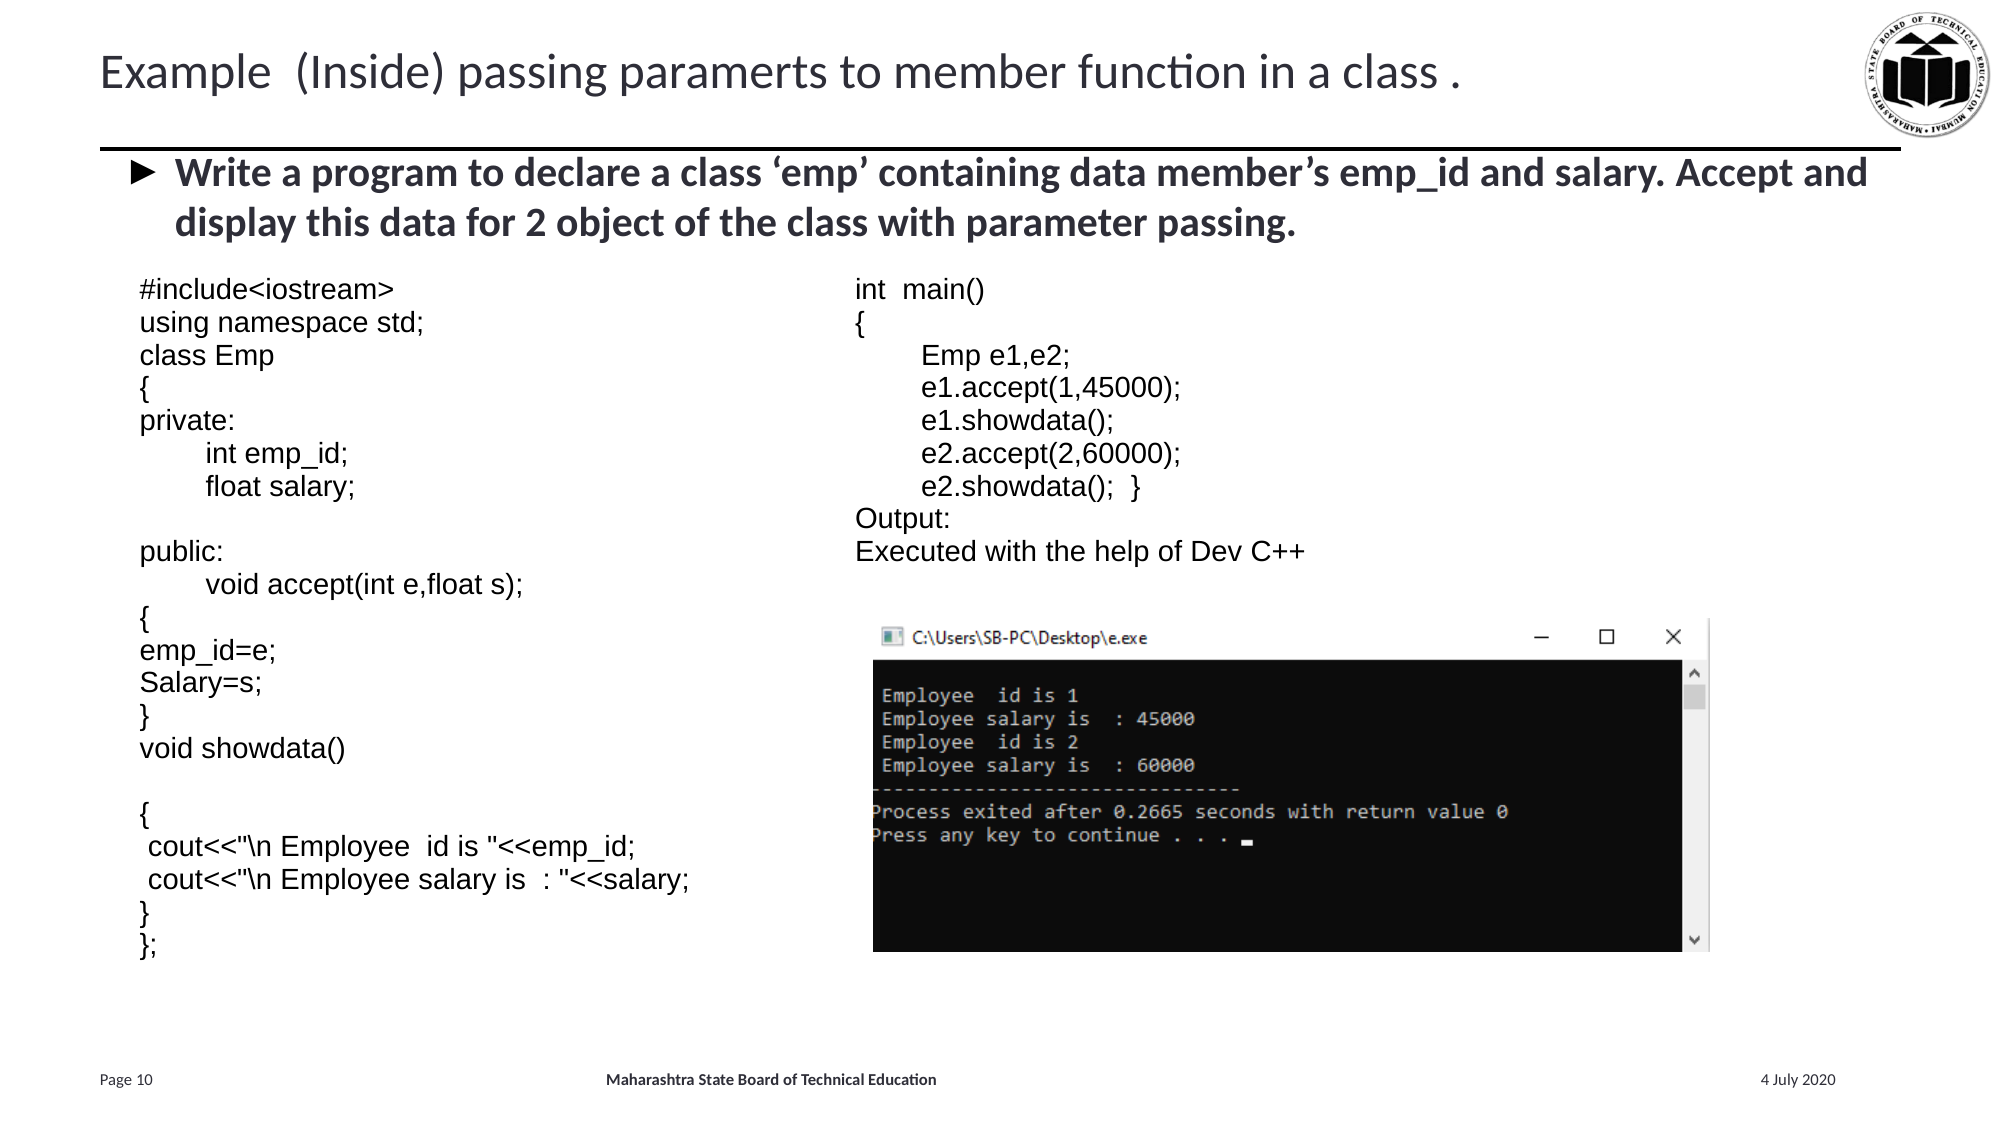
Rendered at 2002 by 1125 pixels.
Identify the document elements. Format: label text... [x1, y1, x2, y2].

list Write a program to declare a class ‘emp’ containing data member’s emp_id and salary. Accept and display this data for 2 object of the class with parameter passing. [100, 145, 1901, 999]
table_header #include<iostream> using namespace std; class Emp { private: int emp_id; float salary; public: void accept(int e,float s); { emp_id=e; Salary=s; } void showdata() { cout<<"\n Employee id is "<<emp_id; cout<<"\n Employee salary is : "<<salary; } }; [125, 265, 840, 1002]
table_header int main() { Emp e1,e2; e1.accept(1,45000); e1.showdata(); e2.accept(2,60000); e2.showdata(); } Output: Executed with the help of Dev C++ [840, 265, 1883, 1002]
picture [873, 617, 1711, 952]
title Example (Inside) passing paramerts to member function in a class . [100, 48, 1901, 145]
picture [1852, 0, 2001, 149]
